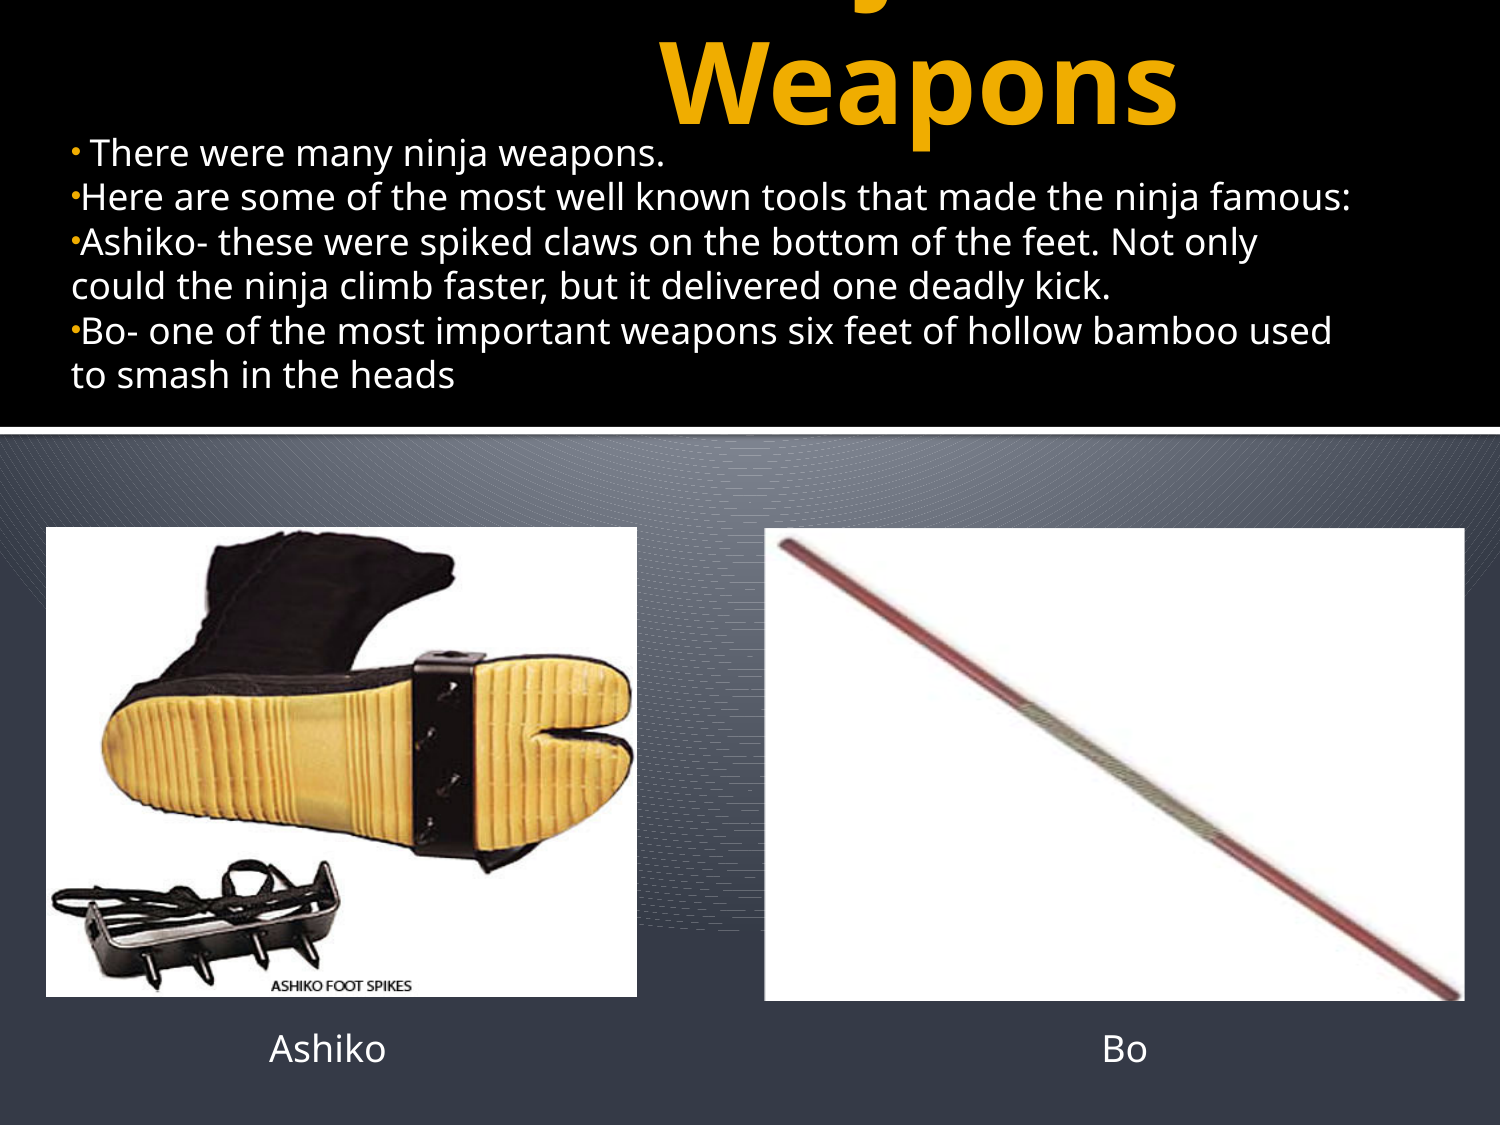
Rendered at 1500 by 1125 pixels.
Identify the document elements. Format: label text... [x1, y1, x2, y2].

title Ninja Weapons [644, 23, 1454, 148]
list There were many ninja weapons. Here are some of the most well known tools that made the ninja famous: Ashiko- these were spiked claws on the bottom of the feet. Not only could the ninja climb faster, but it delivered one deadly kick. Bo- one of the most important weapons six feet of hollow bamboo used to smash in the heads [46, 128, 1363, 411]
picture [766, 412, 1464, 1116]
text_box Ashiko [222, 1017, 434, 1078]
picture [46, 527, 637, 997]
